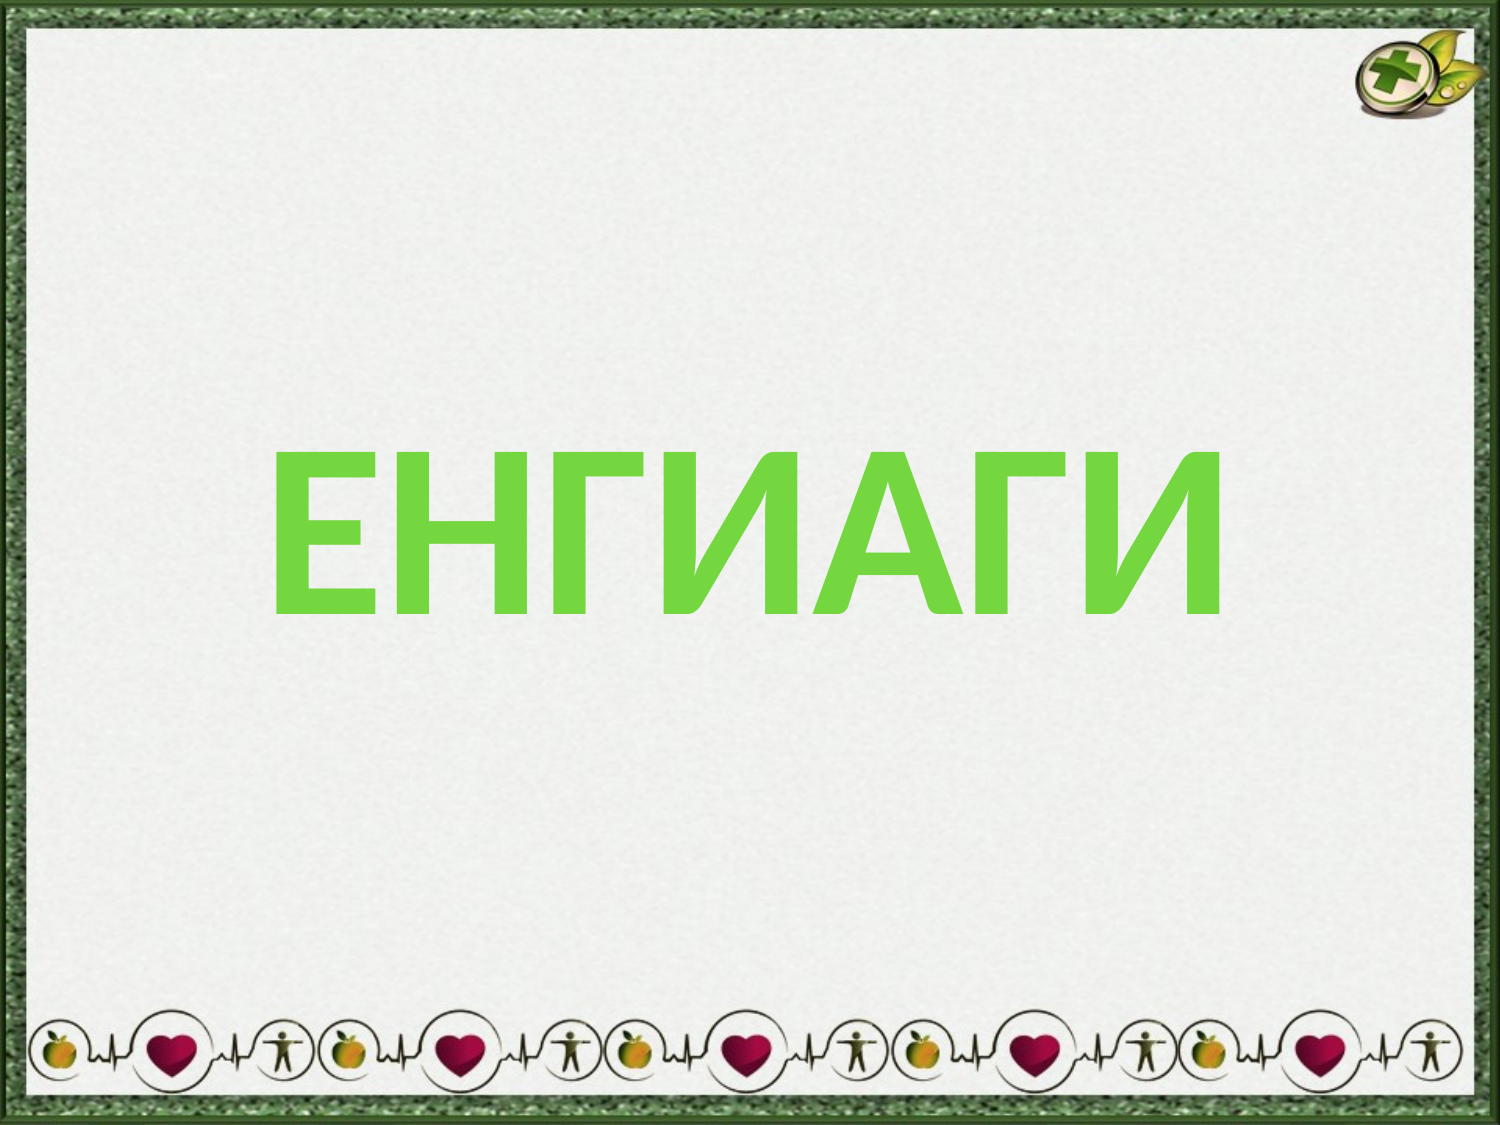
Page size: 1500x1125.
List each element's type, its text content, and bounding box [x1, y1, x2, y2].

text_box ЕНГИАГИ [29, 357, 1468, 673]
picture [0, 0, 1500, 1125]
